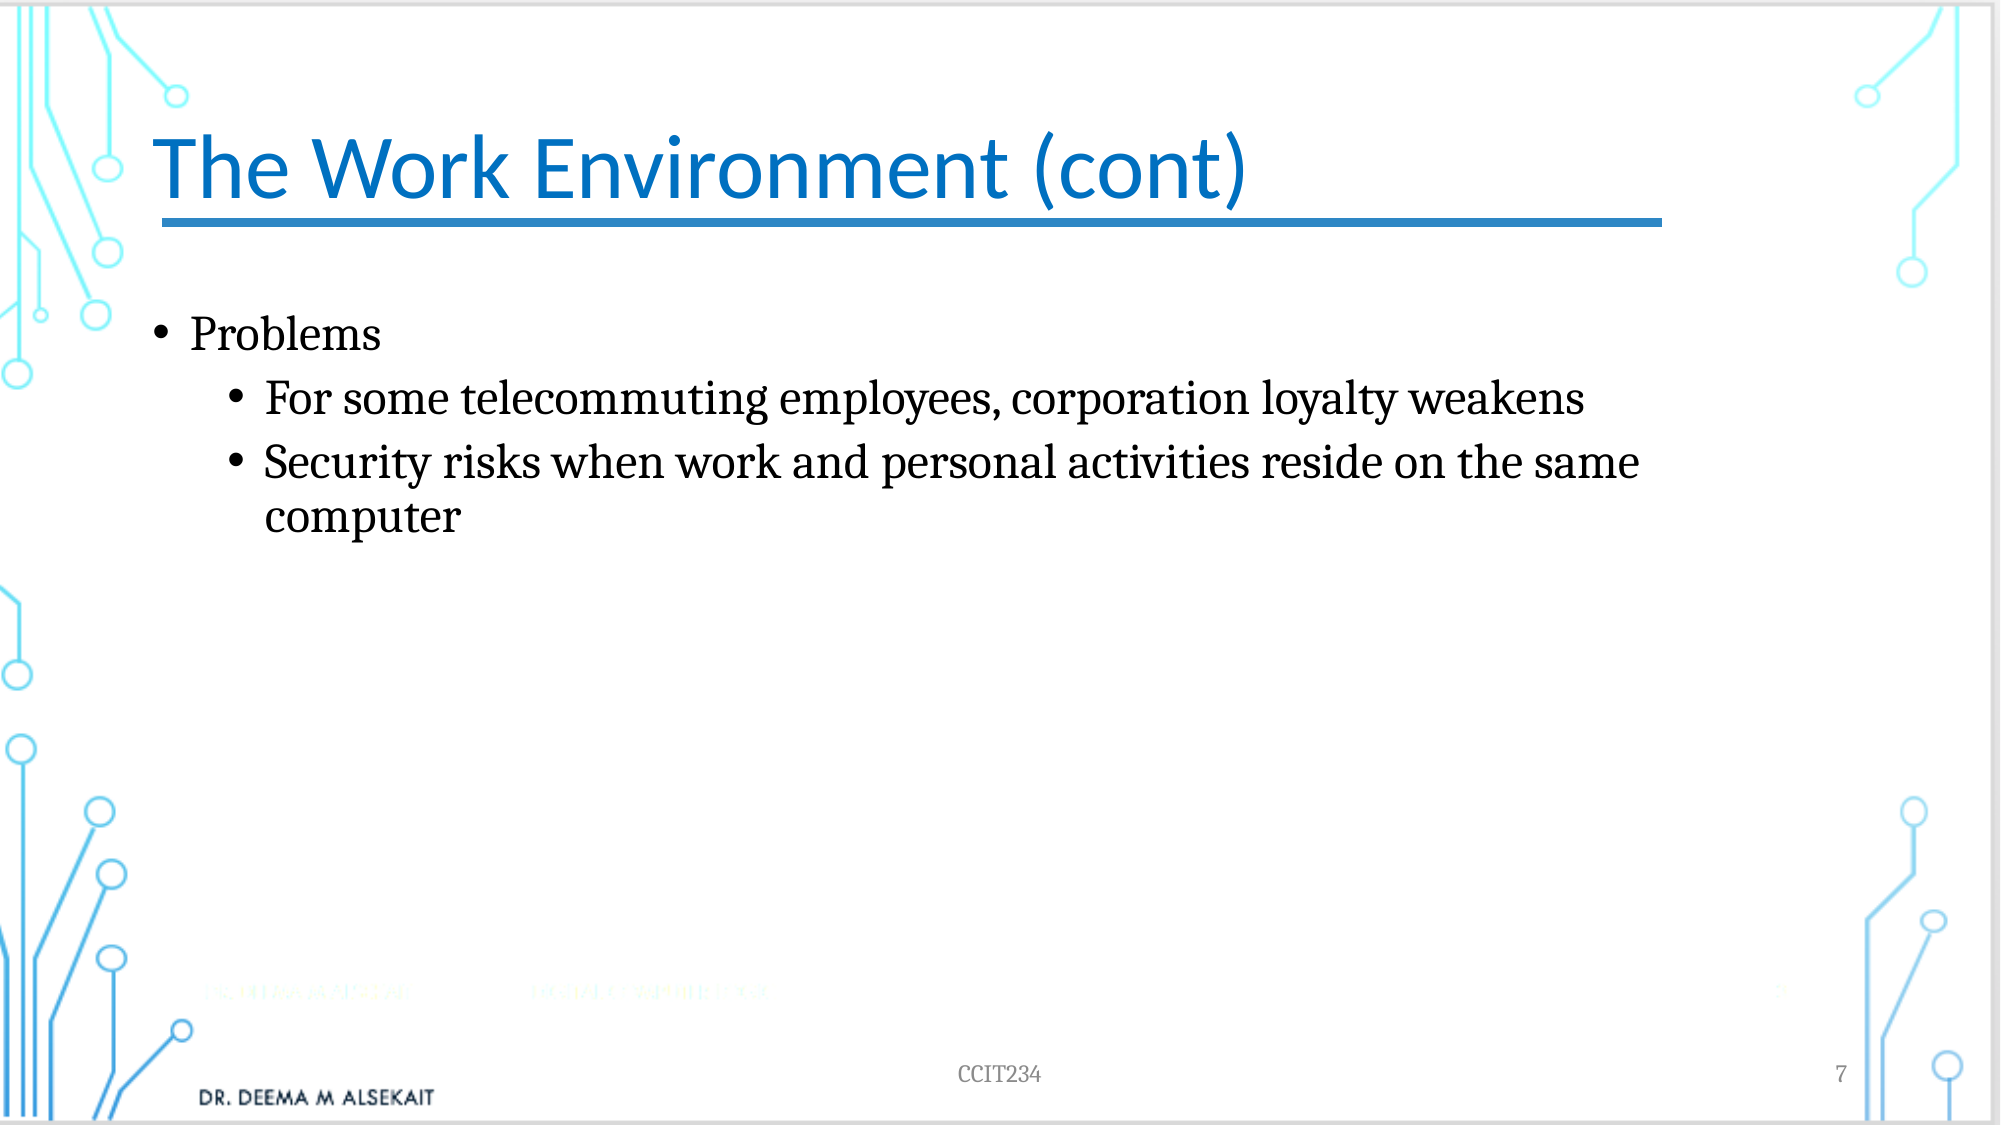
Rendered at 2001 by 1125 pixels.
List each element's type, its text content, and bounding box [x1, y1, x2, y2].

slide_number 7 [1412, 1042, 1863, 1103]
picture [0, 0, 2001, 1125]
footer CCIT234 [662, 1042, 1338, 1103]
list Problems For some telecommuting employees, corporation loyalty weakens Security risks when work and personal activities reside on the same computer [137, 299, 1863, 1014]
title The Work Environment (cont) [137, 59, 1863, 278]
